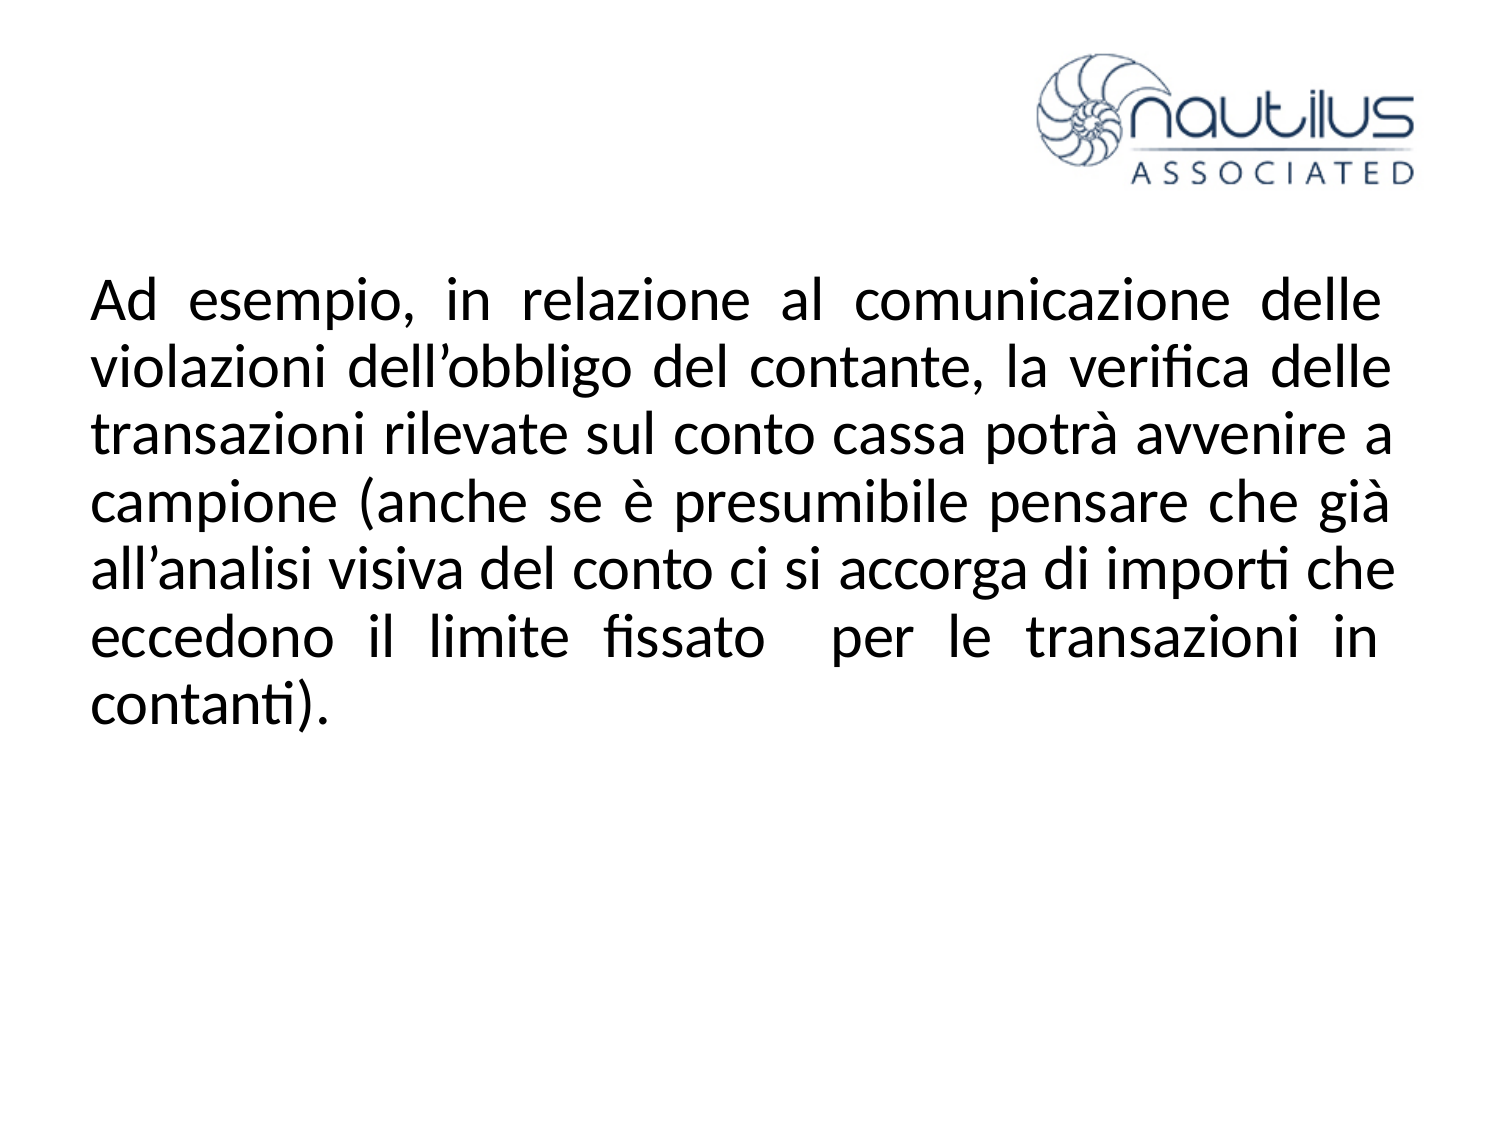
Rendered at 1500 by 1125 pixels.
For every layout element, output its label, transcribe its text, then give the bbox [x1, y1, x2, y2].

picture [998, 40, 1467, 200]
text_box Ad esempio, in relazione al comunicazione delle violazioni dell’obbligo del contante, la verifica delle transazioni rilevate sul conto cassa potrà avvenire a campione (anche se è presumibile pensare che già all’analisi visiva del conto ci si accorga di importi che eccedono il limite fissato per le transazioni in contanti). [87, 256, 1413, 739]
